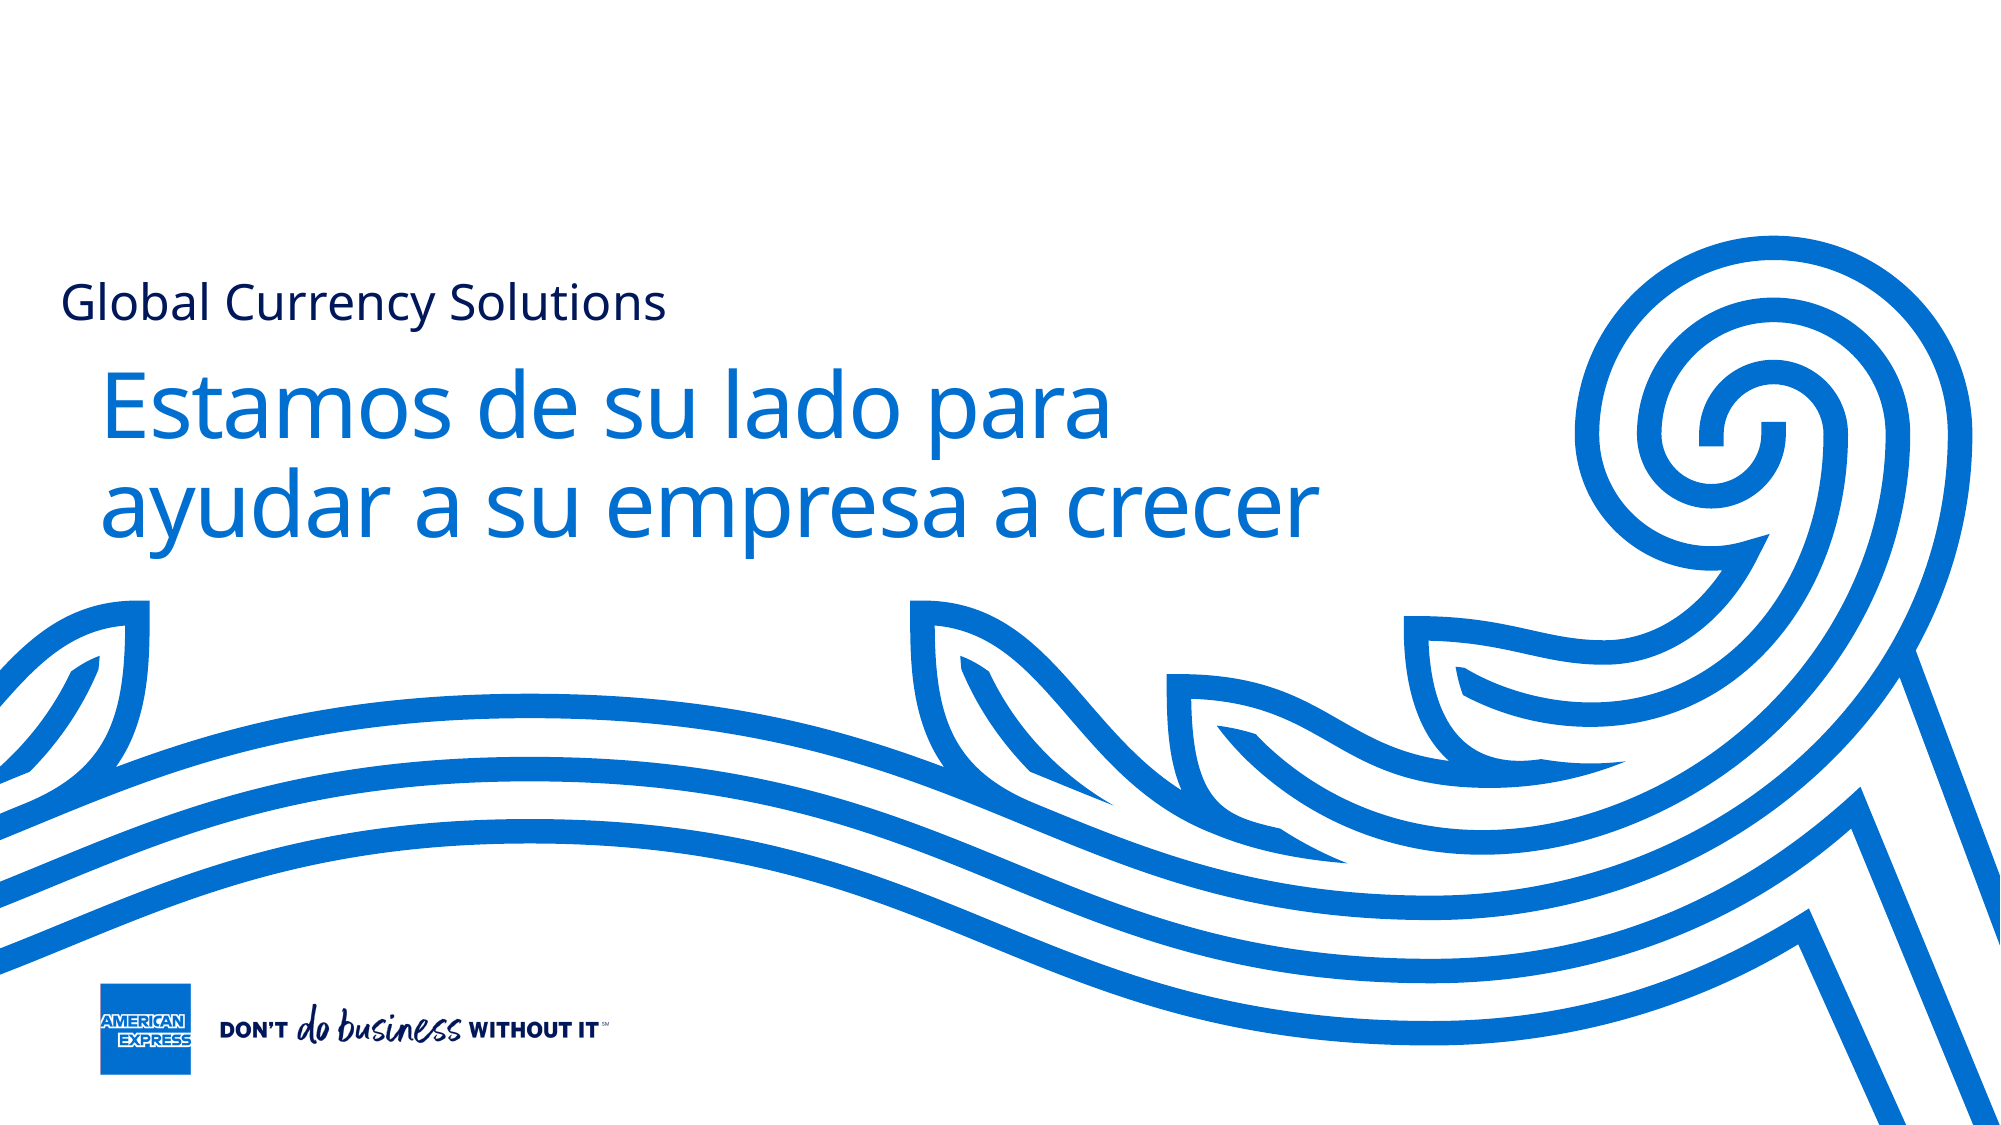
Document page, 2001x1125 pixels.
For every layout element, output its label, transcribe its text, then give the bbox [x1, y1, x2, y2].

text_box Global Currency Solutions [60, 270, 668, 331]
picture [85, 968, 629, 1090]
text_box Estamos de su lado para ayudar a su empresa a crecer [99, 359, 1359, 558]
